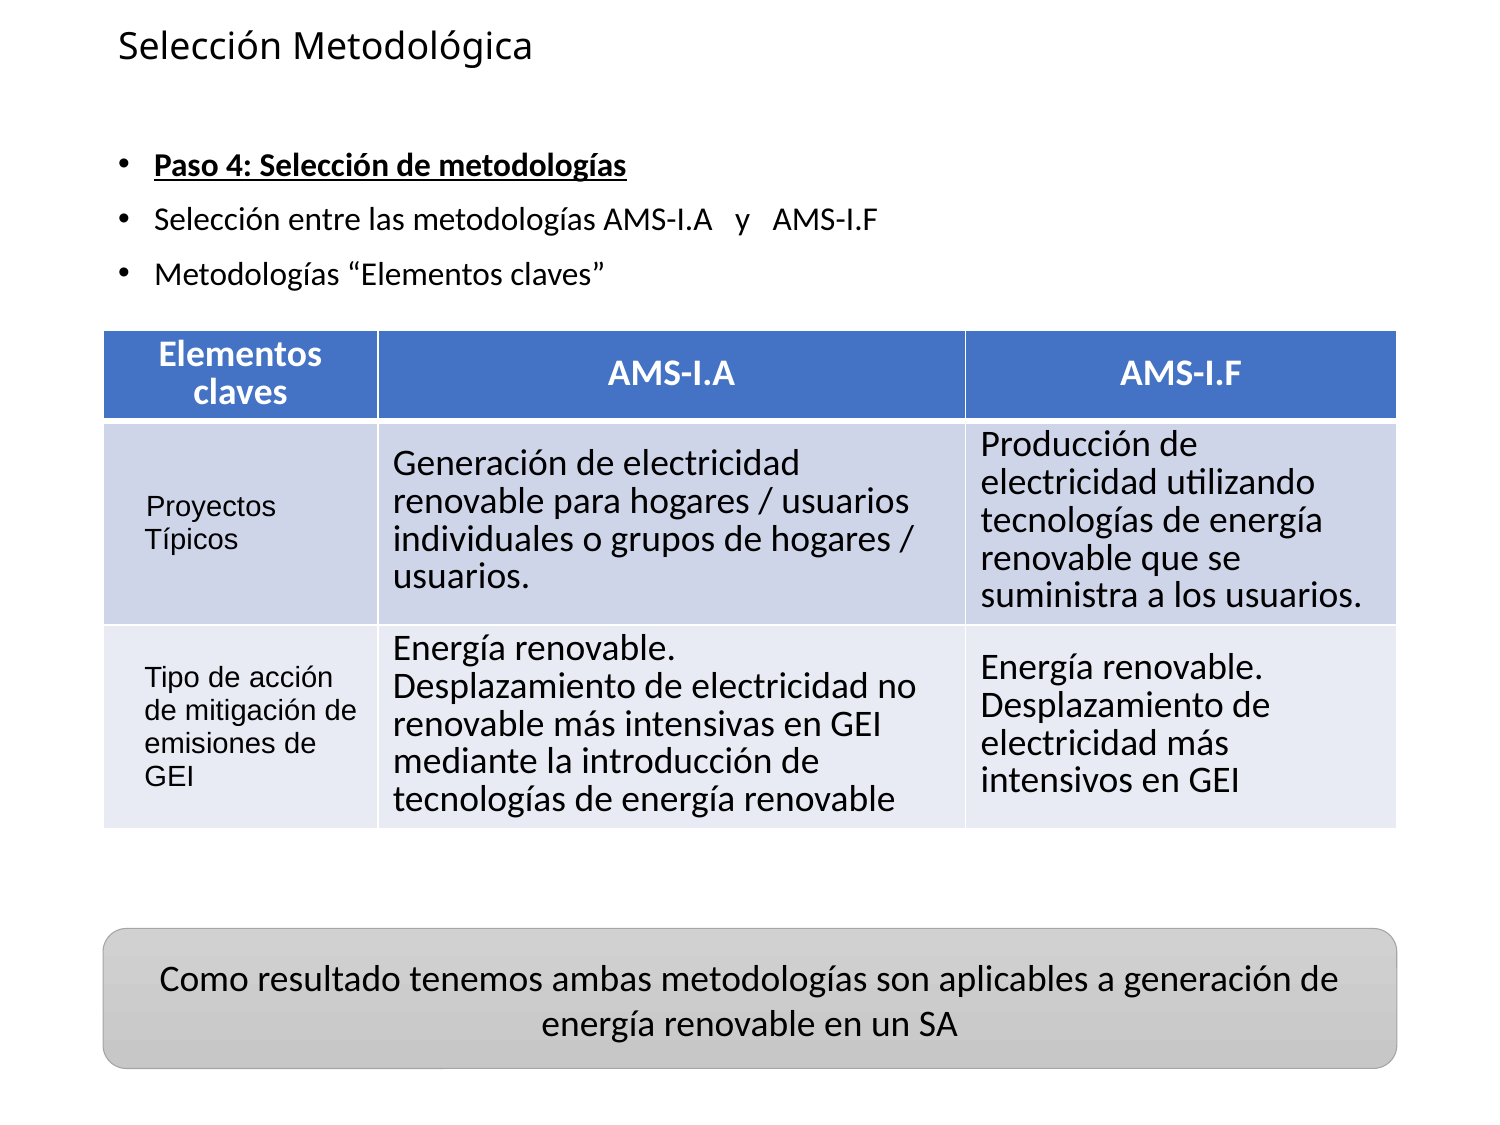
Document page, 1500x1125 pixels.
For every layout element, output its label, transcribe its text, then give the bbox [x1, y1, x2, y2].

table_header Elementos claves [104, 331, 377, 418]
table_cell Energía renovable. Desplazamiento de electricidad más intensivos en GEI [966, 626, 1396, 828]
table_cell Producción de electricidad utilizando tecnologías de energía renovable que se suministra a los usuarios. [966, 424, 1396, 624]
table_header AMS-I.F [966, 331, 1396, 418]
title Selección Metodológica [103, 19, 1397, 76]
table_cell Energía renovable. Desplazamiento de electricidad no renovable más intensivas en GEI mediante la introducción de tecnologías de energía renovable [379, 626, 965, 828]
table_cell Tipo de acción de mitigación de emisiones de GEI [104, 626, 377, 828]
text_box Como resultado tenemos ambas metodologías son aplicables a generación de energía renovable en un SA [102, 927, 1398, 1070]
table_cell Generación de electricidad renovable para hogares / usuarios individuales o grupos de hogares / usuarios. [379, 424, 965, 624]
list Paso 4: Selección de metodologías Selección entre las metodologías AMS-I.A y AMS-I.F Metodologías “Elementos claves” [103, 140, 1397, 302]
table_cell Proyectos Típicos [104, 424, 377, 624]
table_header AMS-I.A [379, 331, 965, 418]
